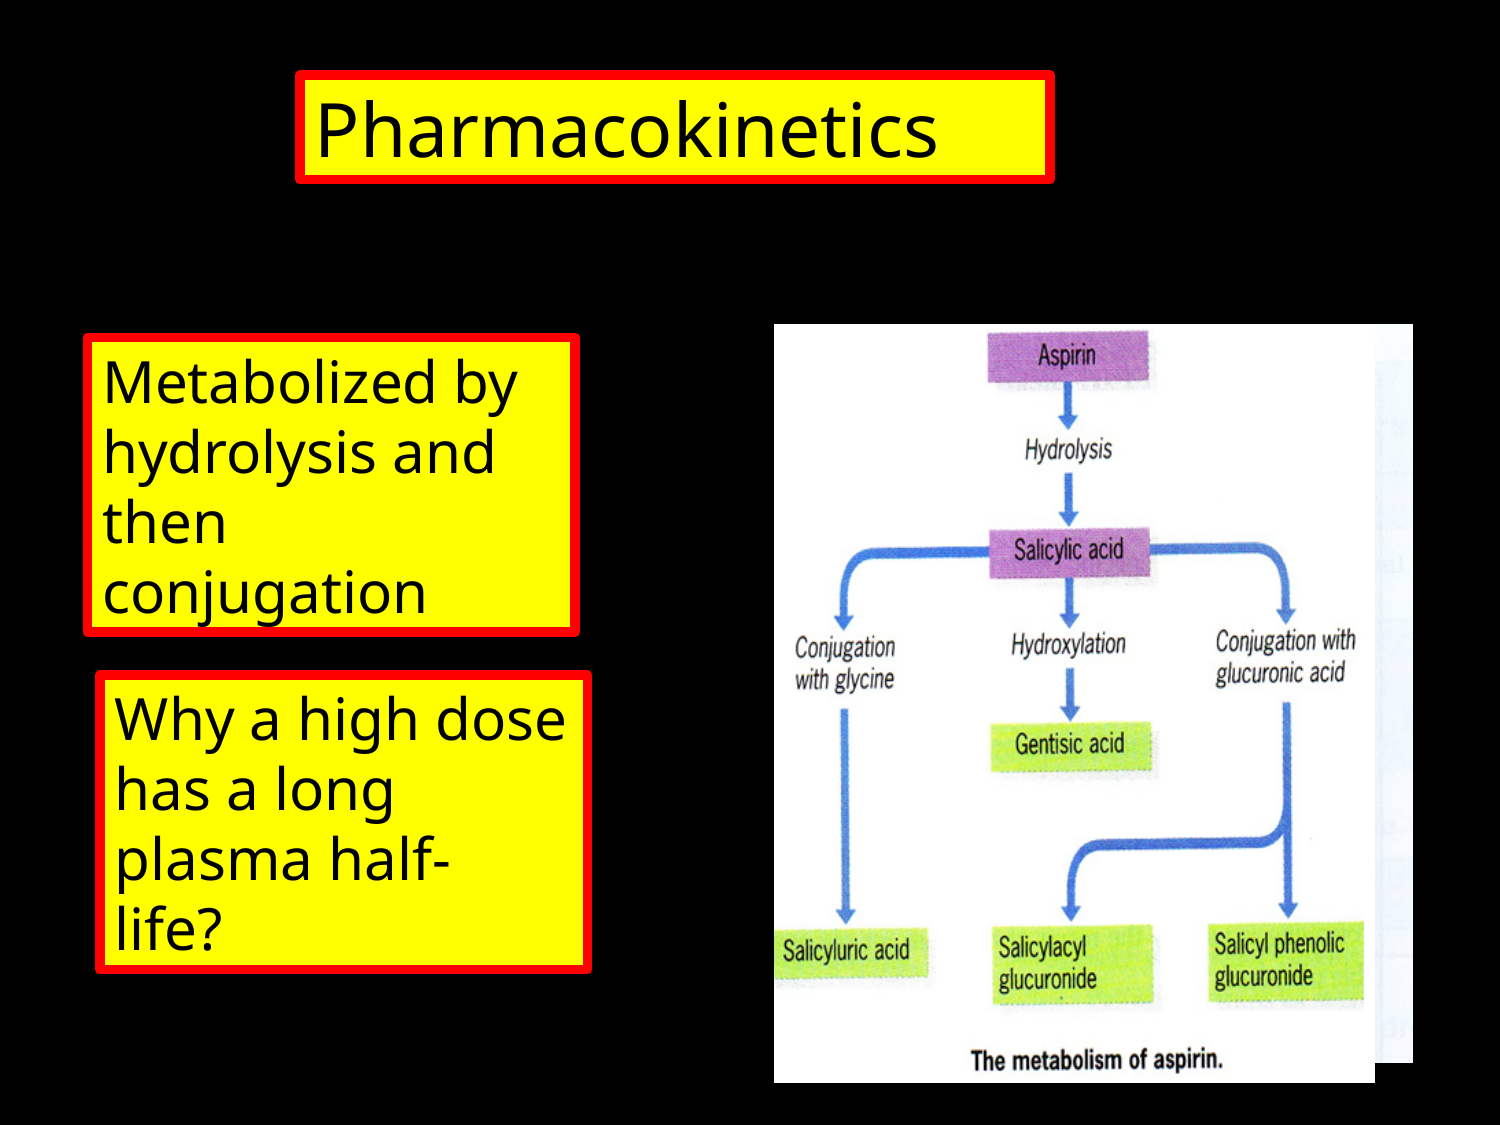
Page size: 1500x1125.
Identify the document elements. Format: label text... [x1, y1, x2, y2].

picture [774, 324, 1413, 1083]
text_box Metabolized by hydrolysis and then conjugation [87, 337, 575, 633]
text_box Pharmacokinetics [299, 74, 1050, 180]
text_box Why a high dose has a long plasma half- life? [99, 674, 588, 970]
